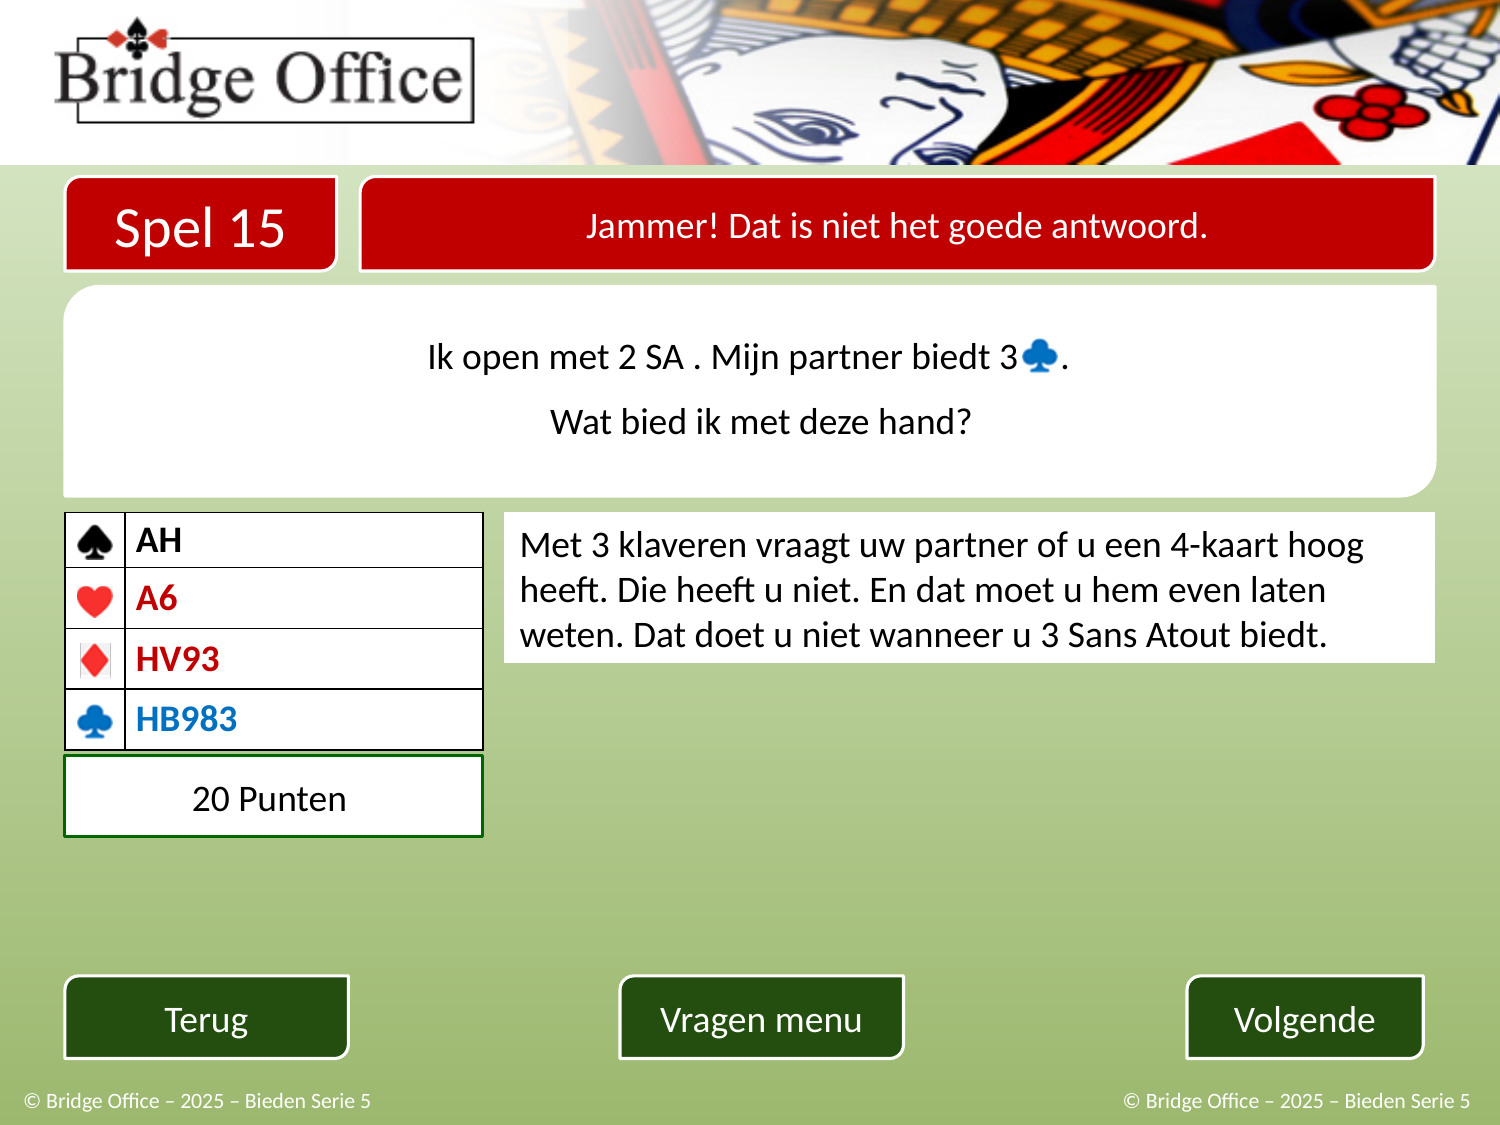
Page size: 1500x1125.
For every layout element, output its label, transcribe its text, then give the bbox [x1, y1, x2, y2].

text_box © Bridge Office – 2025 – Bieden Serie 5 [8, 1079, 393, 1121]
text_box Jammer! Dat is niet het goede antwoord. [358, 179, 1437, 273]
text_box Met 3 klaveren vraagt uw partner of u een 4-kaart hoog heeft. Die heeft u niet. En dat moet u hem even laten weten. Dat doet u niet wanneer u 3 Sans Atout biedt. [504, 512, 1435, 663]
text_box Terug [63, 974, 350, 1061]
table_header [66, 513, 124, 567]
picture [0, 0, 1500, 166]
text_box [63, 284, 1437, 498]
text_box 20 Punten [63, 754, 484, 838]
text_box Volgende [1185, 974, 1425, 1061]
picture [1022, 338, 1059, 374]
text_box © Bridge Office – 2025 – Bieden Serie 5 [1107, 1079, 1500, 1121]
table_cell A6 [126, 568, 482, 628]
text_box Ik open met 2 SA . Mijn partner biedt 3 . [394, 324, 1104, 385]
picture [77, 643, 114, 679]
table_header AH [126, 513, 482, 567]
text_box Vragen menu [618, 974, 906, 1061]
picture [77, 585, 114, 618]
picture [77, 524, 114, 561]
text_box Spel 15 [63, 179, 339, 273]
table_cell HB983 [126, 690, 482, 749]
table_cell [66, 690, 124, 749]
table_cell HV93 [126, 629, 482, 688]
text_box Wat bied ik met deze hand? [528, 389, 995, 450]
table_cell [66, 629, 124, 688]
picture [77, 703, 114, 740]
table_cell [66, 568, 124, 628]
